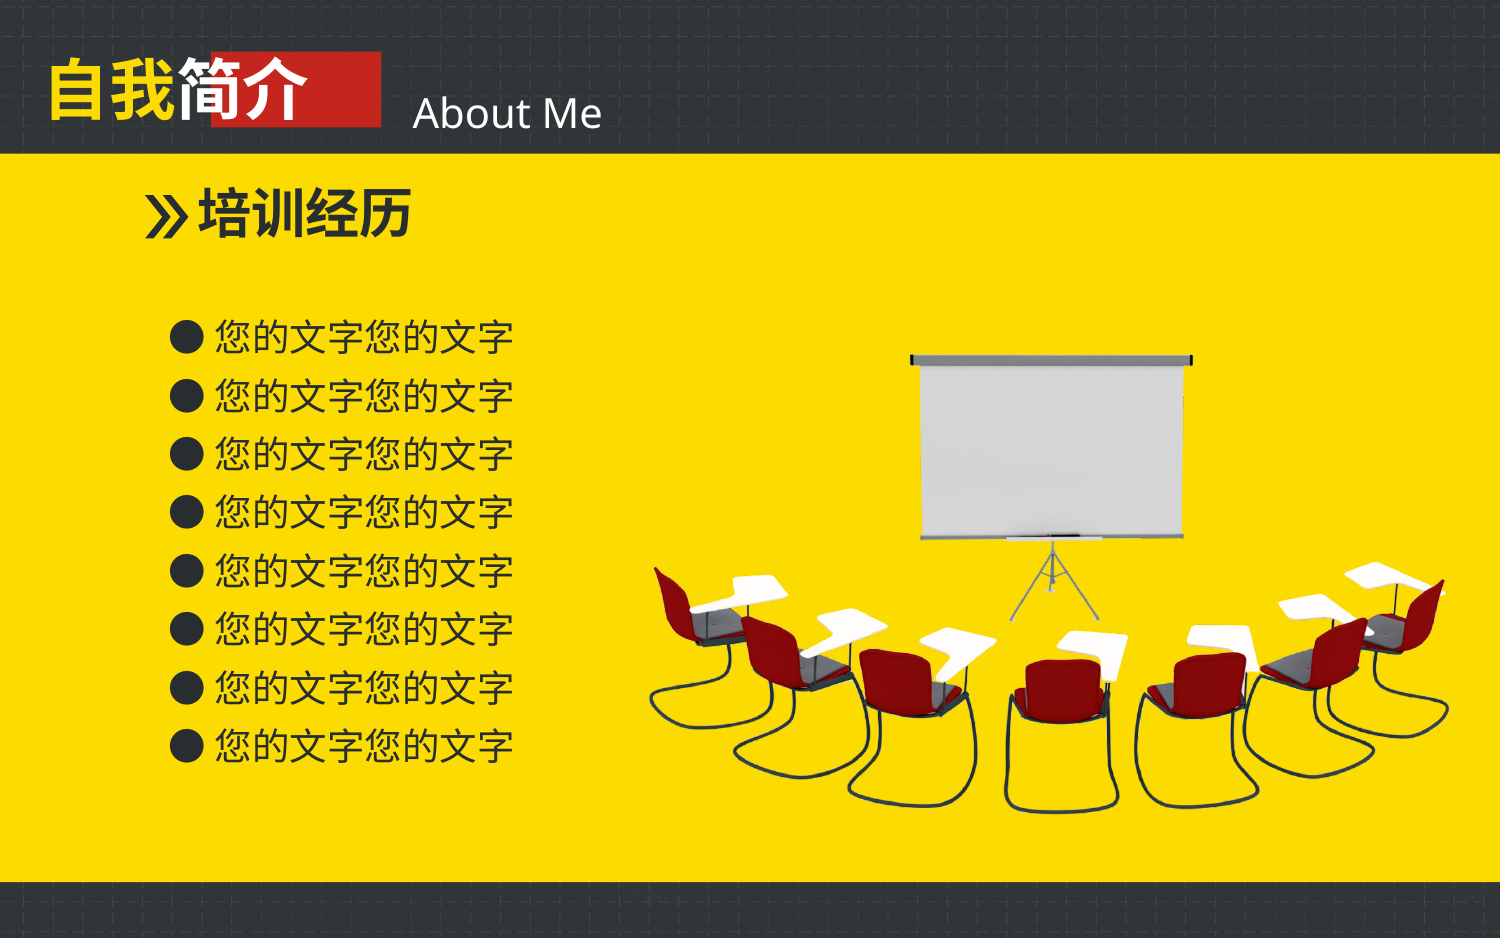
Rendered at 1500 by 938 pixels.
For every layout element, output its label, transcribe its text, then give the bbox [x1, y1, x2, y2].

text_box [0, 153, 1500, 883]
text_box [144, 194, 189, 239]
title 自我简介 [29, 36, 395, 140]
text_box 培训经历 [182, 172, 430, 252]
text_box About Me [397, 79, 618, 145]
picture [0, 238, 1500, 938]
picture [0, 0, 1500, 153]
text_box ●您的文字您的文字 ●您的文字您的文字 ●您的文字您的文字 ●您的文字您的文字 ●您的文字您的文字 ●您的文字您的文字 ●您的文字您的文字 ●您的文字您的文字 [153, 293, 561, 776]
